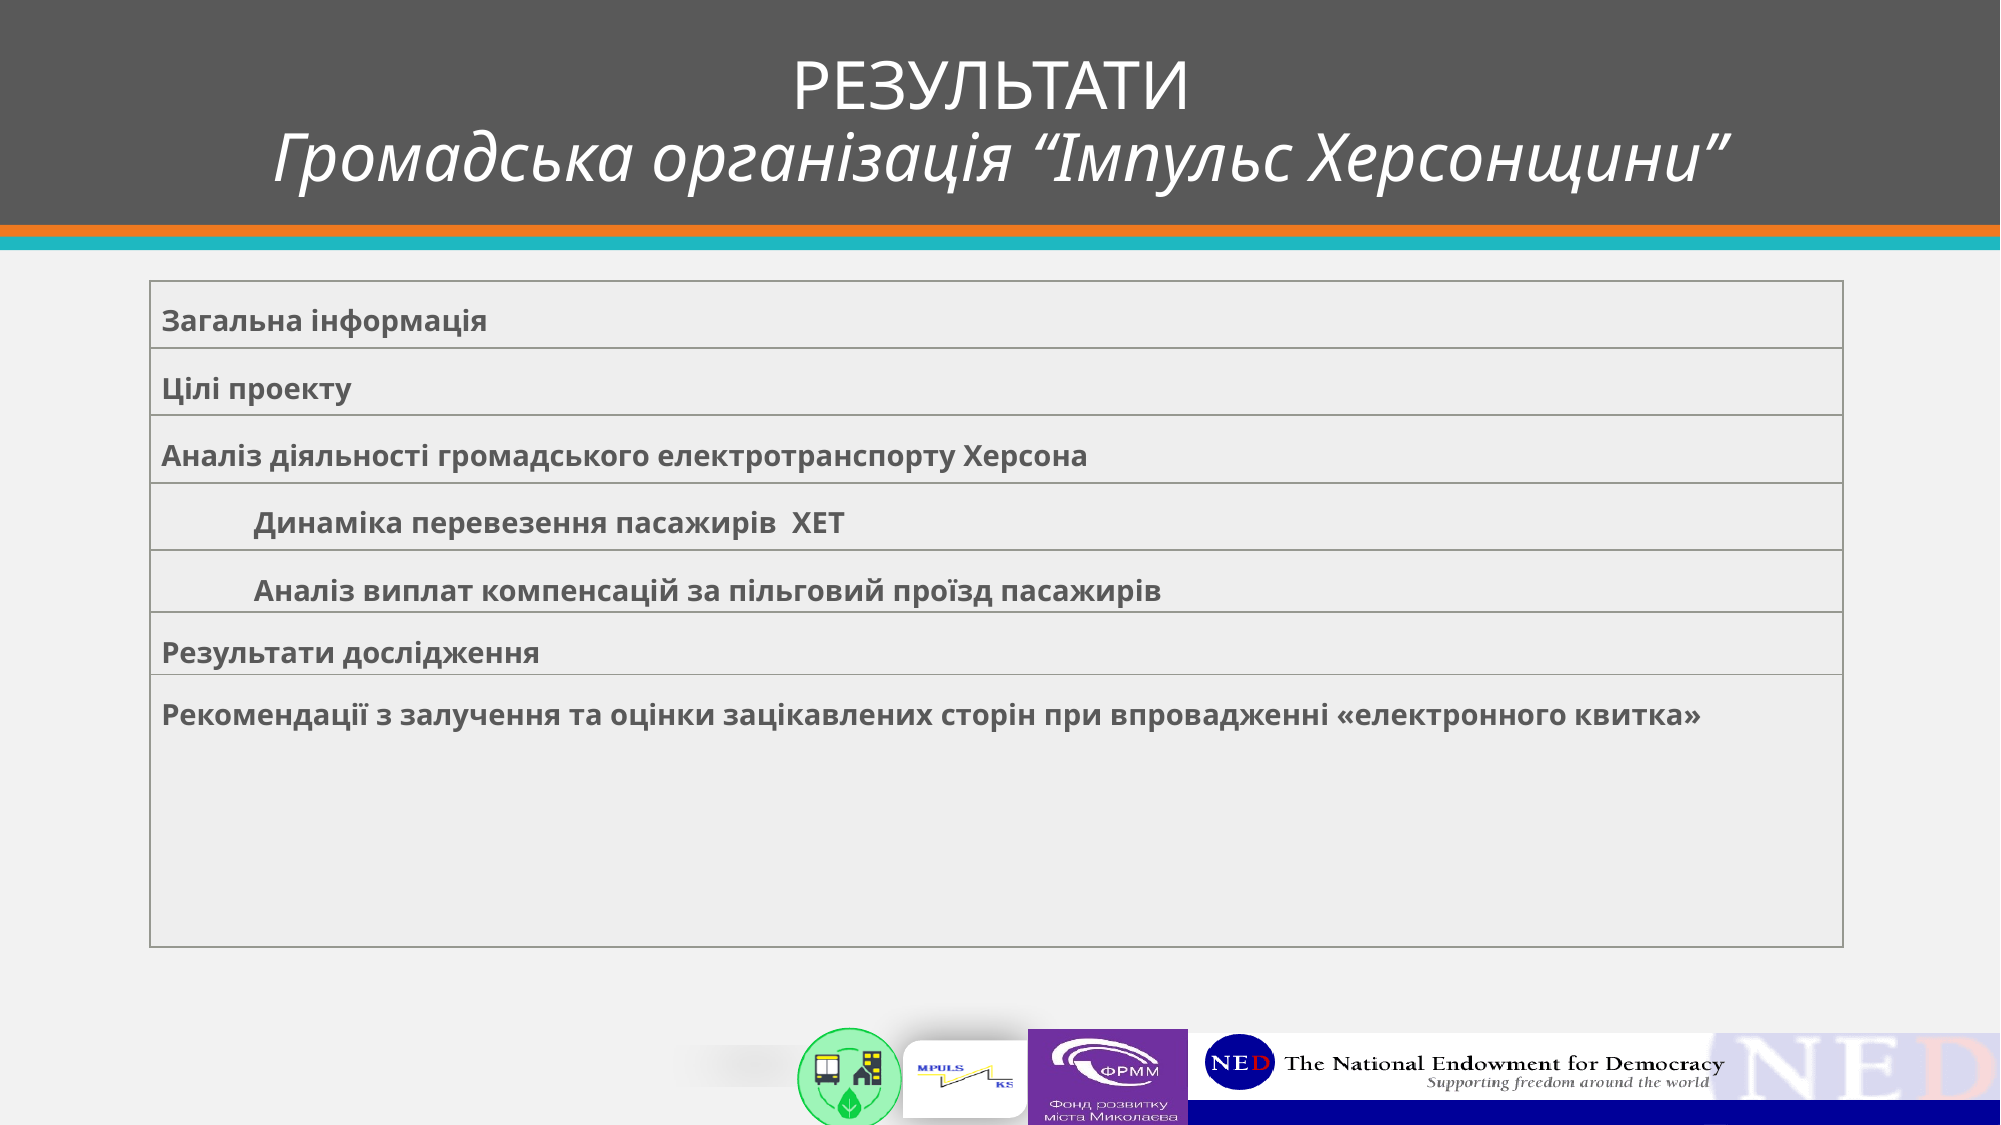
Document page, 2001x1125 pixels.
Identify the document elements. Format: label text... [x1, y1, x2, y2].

table_cell Аналіз діяльності громадського електротранспорту Херсона [151, 416, 1842, 482]
table_cell Результати дослідження [151, 613, 1842, 674]
title РЕЗУЛЬТАТИ Громадська організація “Імпульс Херсонщини” [212, 41, 1788, 204]
picture [910, 1047, 1020, 1111]
table_cell Рекомендації з залучення та оцінки зацікавлених сторін при впровадженні «електронного квитка» [151, 675, 1842, 946]
table_cell Цілі проекту [151, 349, 1842, 414]
picture [797, 1027, 902, 1125]
table_cell Аналіз виплат компенсацій за пільговий проїзд пасажирів [151, 551, 1842, 611]
table_header Загальна інформація [151, 282, 1842, 347]
picture [1028, 1029, 2000, 1125]
table_cell Динаміка перевезення пасажирів ХЕТ [151, 484, 1842, 549]
